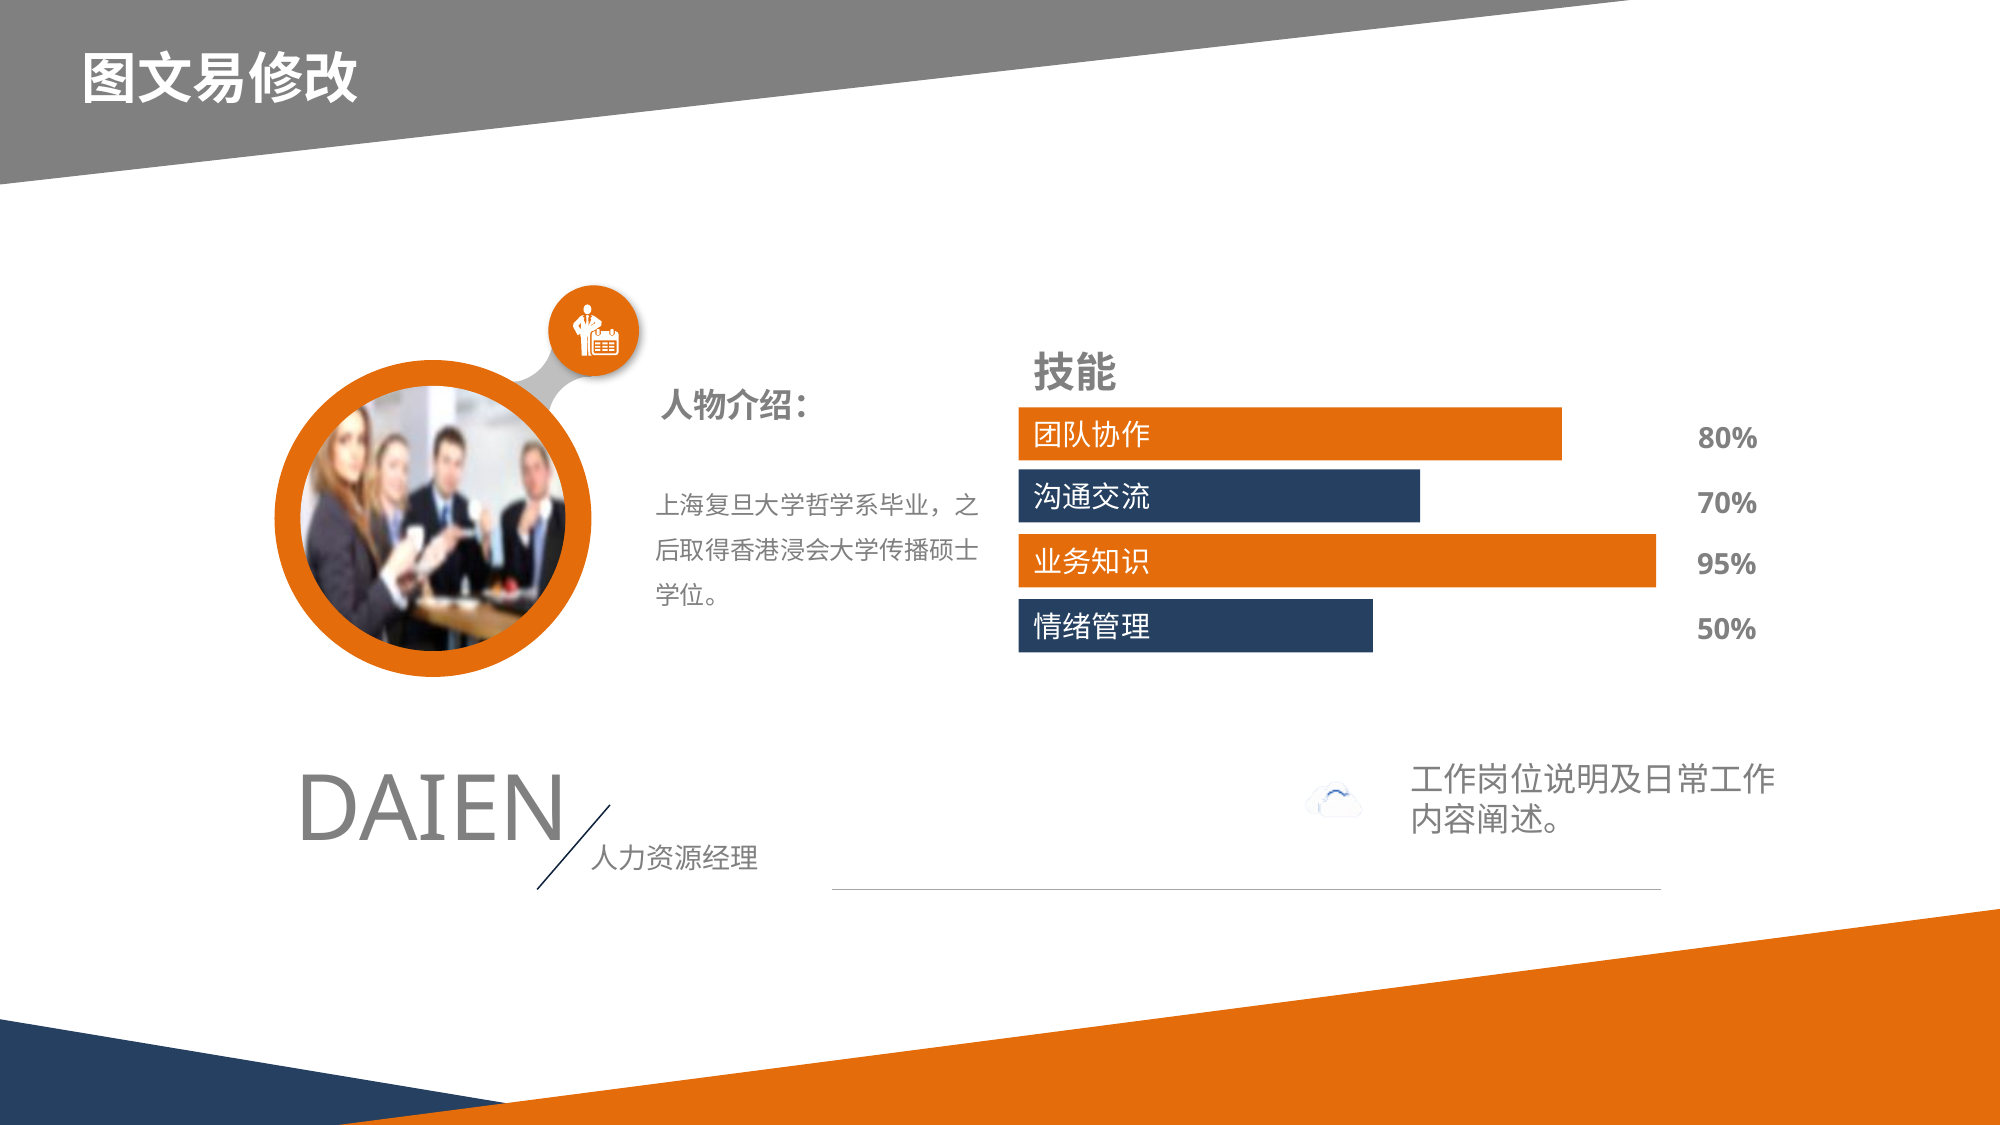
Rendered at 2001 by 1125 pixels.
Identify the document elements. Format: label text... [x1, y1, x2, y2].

text_box 情绪管理 [1016, 597, 1375, 654]
text_box 业务知识 [1016, 532, 1658, 589]
text_box 95% [1673, 538, 1781, 588]
text_box 技能： [1018, 338, 1220, 403]
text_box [522, 285, 640, 413]
text_box 50% [1673, 603, 1781, 653]
text_box [272, 357, 594, 680]
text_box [279, 741, 776, 890]
text_box [298, 383, 568, 654]
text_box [831, 750, 1815, 890]
text_box 图文易修改 [0, 42, 441, 110]
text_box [645, 376, 992, 623]
text_box [1150, 518, 1299, 569]
text_box 80% [1674, 412, 1782, 462]
text_box 沟通交流 [1016, 467, 1422, 524]
text_box 70% [1674, 476, 1781, 527]
text_box 团队协作 [1016, 405, 1564, 462]
